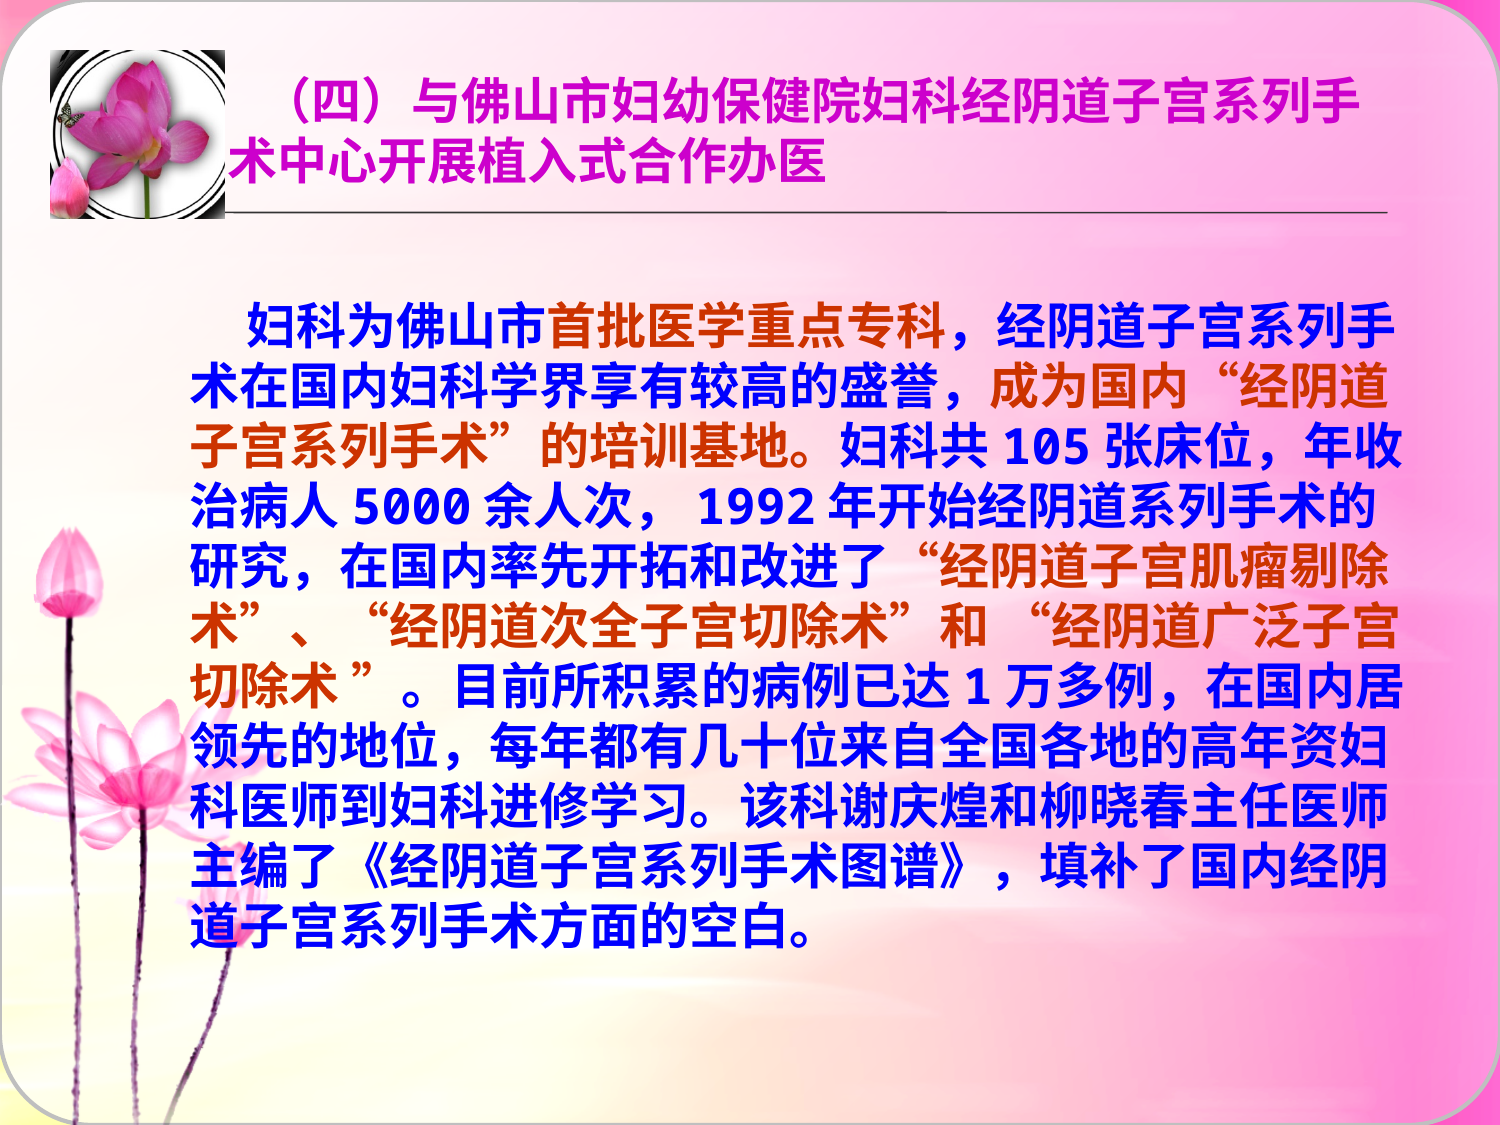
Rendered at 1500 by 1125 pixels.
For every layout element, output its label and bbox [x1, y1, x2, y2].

text_box [0, 0, 1500, 1125]
picture [49, 49, 226, 220]
